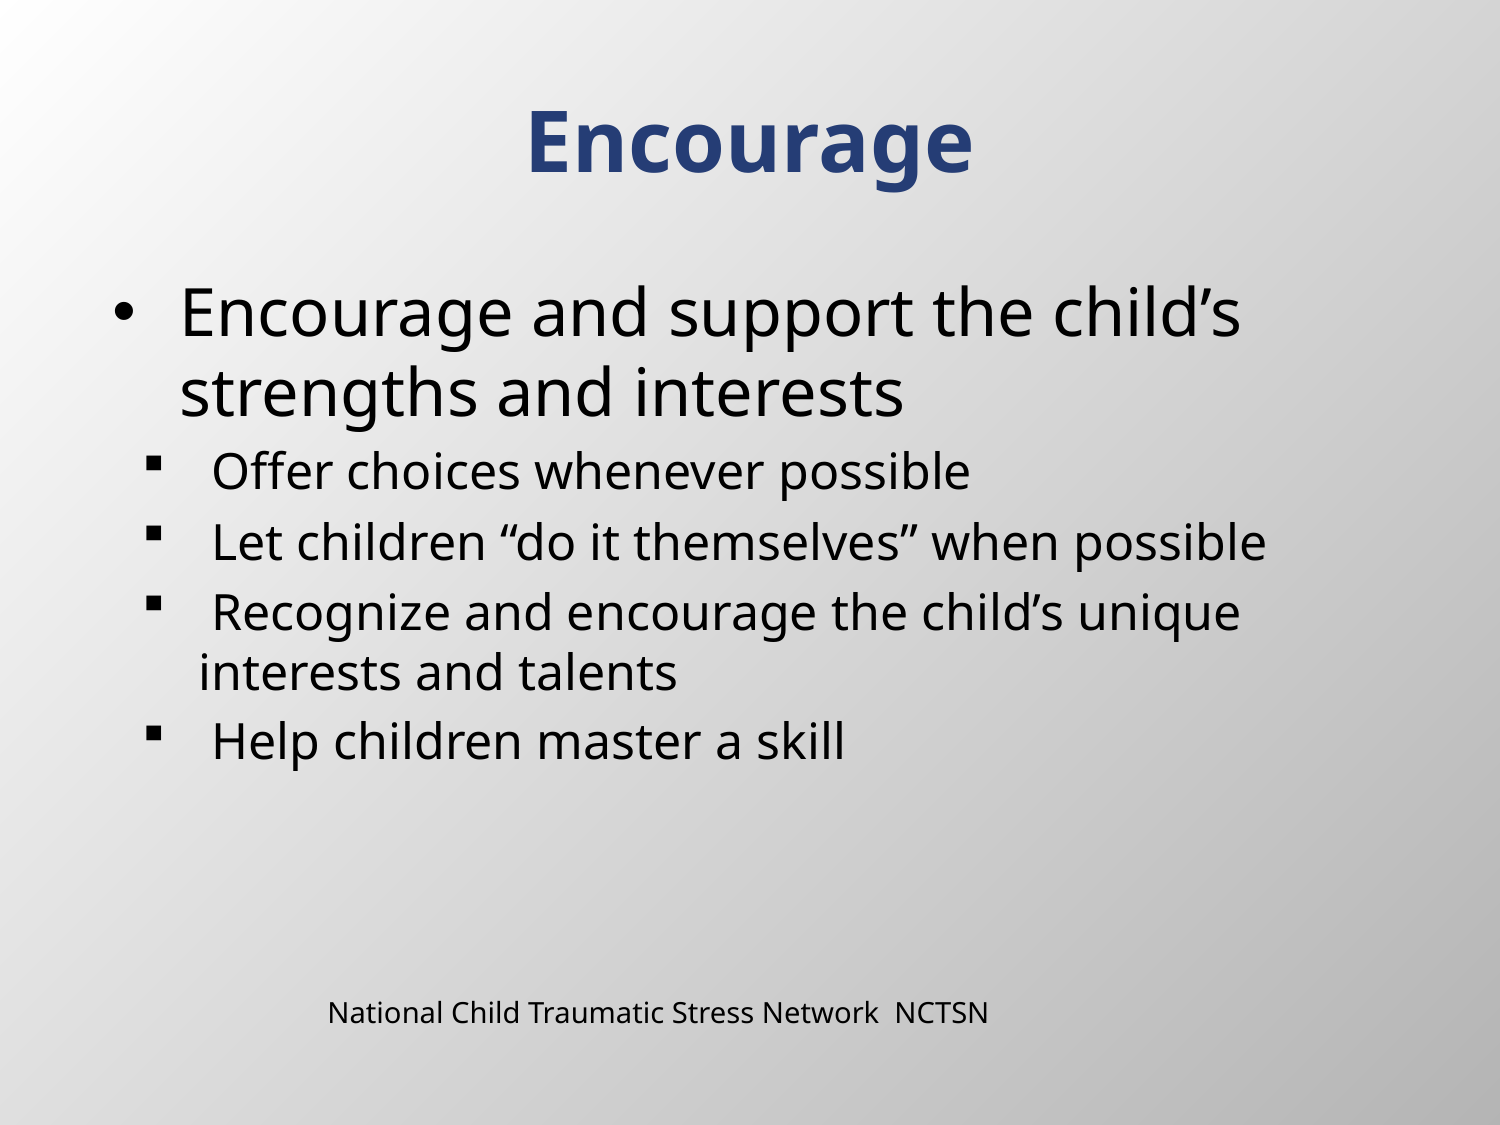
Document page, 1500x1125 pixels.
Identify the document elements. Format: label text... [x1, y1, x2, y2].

text_box National Child Traumatic Stress Network NCTSN [312, 987, 1138, 1038]
title Encourage [75, 45, 1425, 233]
list Encourage and support the child’s strengths and interests Offer choices whenever possible Let children “do it themselves” when possible Recognize and encourage the child’s unique interests and talents Help children master a skill [75, 262, 1425, 1035]
